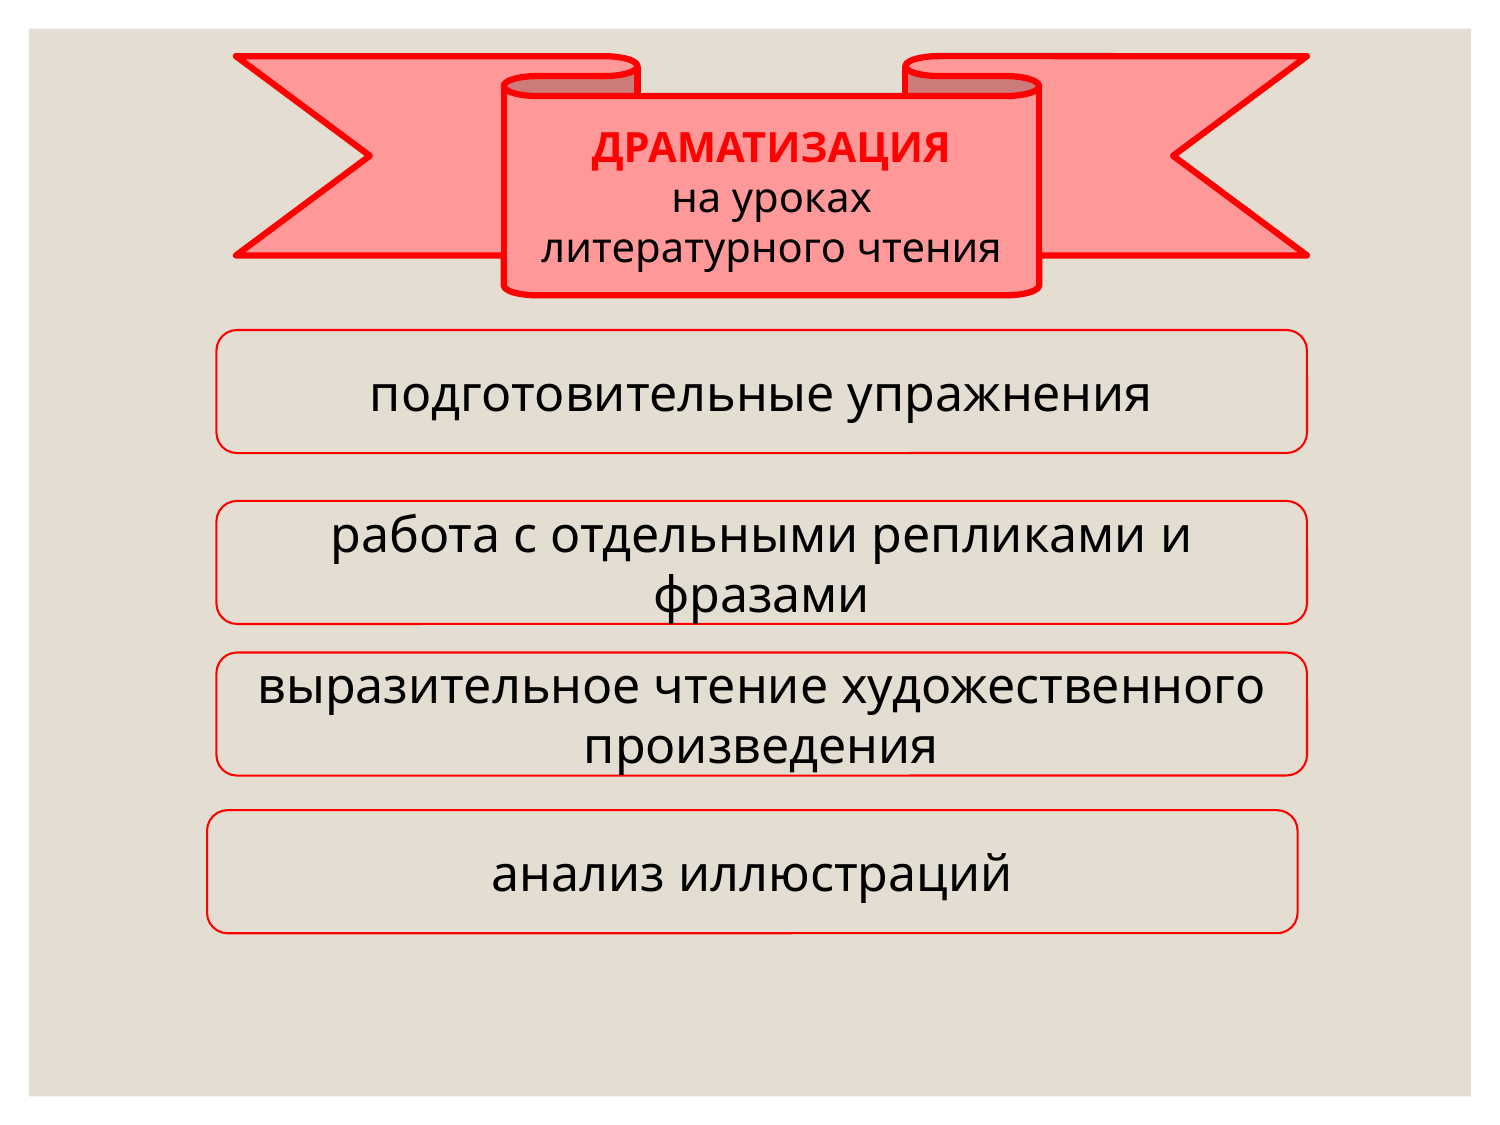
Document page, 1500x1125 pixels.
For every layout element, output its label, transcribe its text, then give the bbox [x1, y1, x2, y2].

text_box работа с отдельными репликами и фразами [215, 499, 1309, 626]
text_box подготовительные упражнения [215, 328, 1309, 455]
text_box выразительное чтение художественного произведения [215, 651, 1309, 777]
text_box анализ иллюстраций [206, 809, 1299, 935]
text_box ДРАМАТИЗАЦИЯ на уроках литературного чтения [234, 55, 1308, 297]
